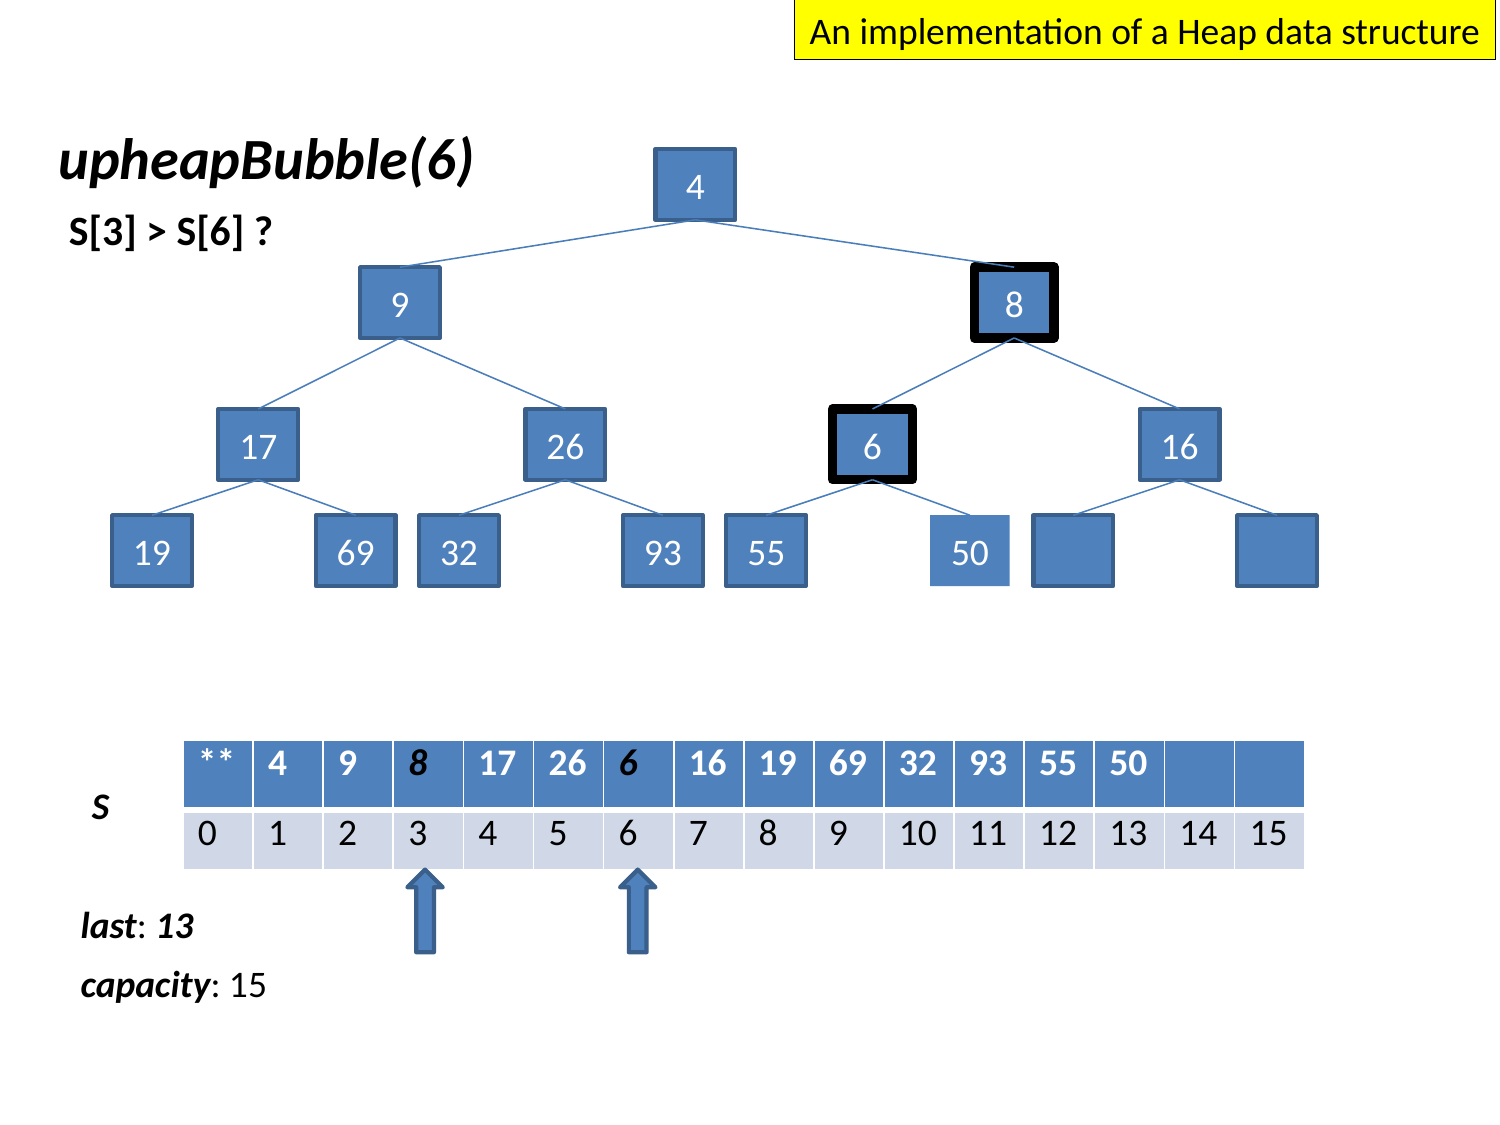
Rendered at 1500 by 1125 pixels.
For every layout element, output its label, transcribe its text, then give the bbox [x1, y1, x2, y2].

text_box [257, 337, 399, 410]
table_header 93 [955, 741, 1023, 807]
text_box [726, 408, 1011, 587]
table_cell 2 [324, 813, 392, 869]
table_cell 12 [1025, 813, 1093, 869]
table_header 17 [464, 741, 533, 807]
table_header 19 [745, 741, 813, 807]
table_header 9 [324, 741, 392, 807]
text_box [1013, 337, 1180, 410]
text_box [405, 867, 445, 955]
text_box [359, 148, 1055, 339]
text_box last: 13 [65, 893, 209, 952]
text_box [872, 337, 1013, 410]
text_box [418, 408, 703, 587]
table_cell 0 [184, 813, 252, 869]
text_box capacity: 15 [65, 952, 283, 1012]
table_cell 1 [254, 813, 322, 869]
table_cell 13 [1095, 813, 1164, 869]
table_header 32 [885, 741, 953, 807]
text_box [399, 337, 566, 410]
table_cell 3 [394, 813, 463, 869]
table_header 8 [394, 741, 463, 807]
text_box S [77, 775, 125, 835]
table_header 55 [1025, 741, 1093, 807]
text_box An implementation of a Heap data structure [794, 0, 1496, 60]
table_cell 11 [955, 813, 1023, 869]
table_cell 6 [604, 813, 673, 869]
table_header 4 [254, 741, 322, 807]
table_header 16 [675, 741, 743, 807]
table_cell 5 [534, 813, 603, 869]
table_header ** [184, 741, 252, 807]
table_cell 14 [1165, 813, 1234, 869]
table_header [1165, 741, 1234, 807]
text_box upheapBubble(6) [43, 113, 490, 199]
table_header 50 [1095, 741, 1164, 807]
table_cell 9 [815, 813, 883, 869]
table_header [1235, 741, 1304, 807]
table_header 6 [604, 741, 673, 807]
table_header 26 [534, 741, 603, 807]
text_box S[3] > S[6] ? [54, 196, 289, 262]
table_header 69 [815, 741, 883, 807]
table_cell 10 [885, 813, 953, 869]
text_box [111, 408, 396, 587]
table_cell 15 [1235, 813, 1304, 869]
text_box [1033, 408, 1318, 587]
table_cell 8 [745, 813, 813, 869]
text_box [618, 867, 658, 955]
table_cell 4 [464, 813, 533, 869]
table_cell 7 [675, 813, 743, 869]
